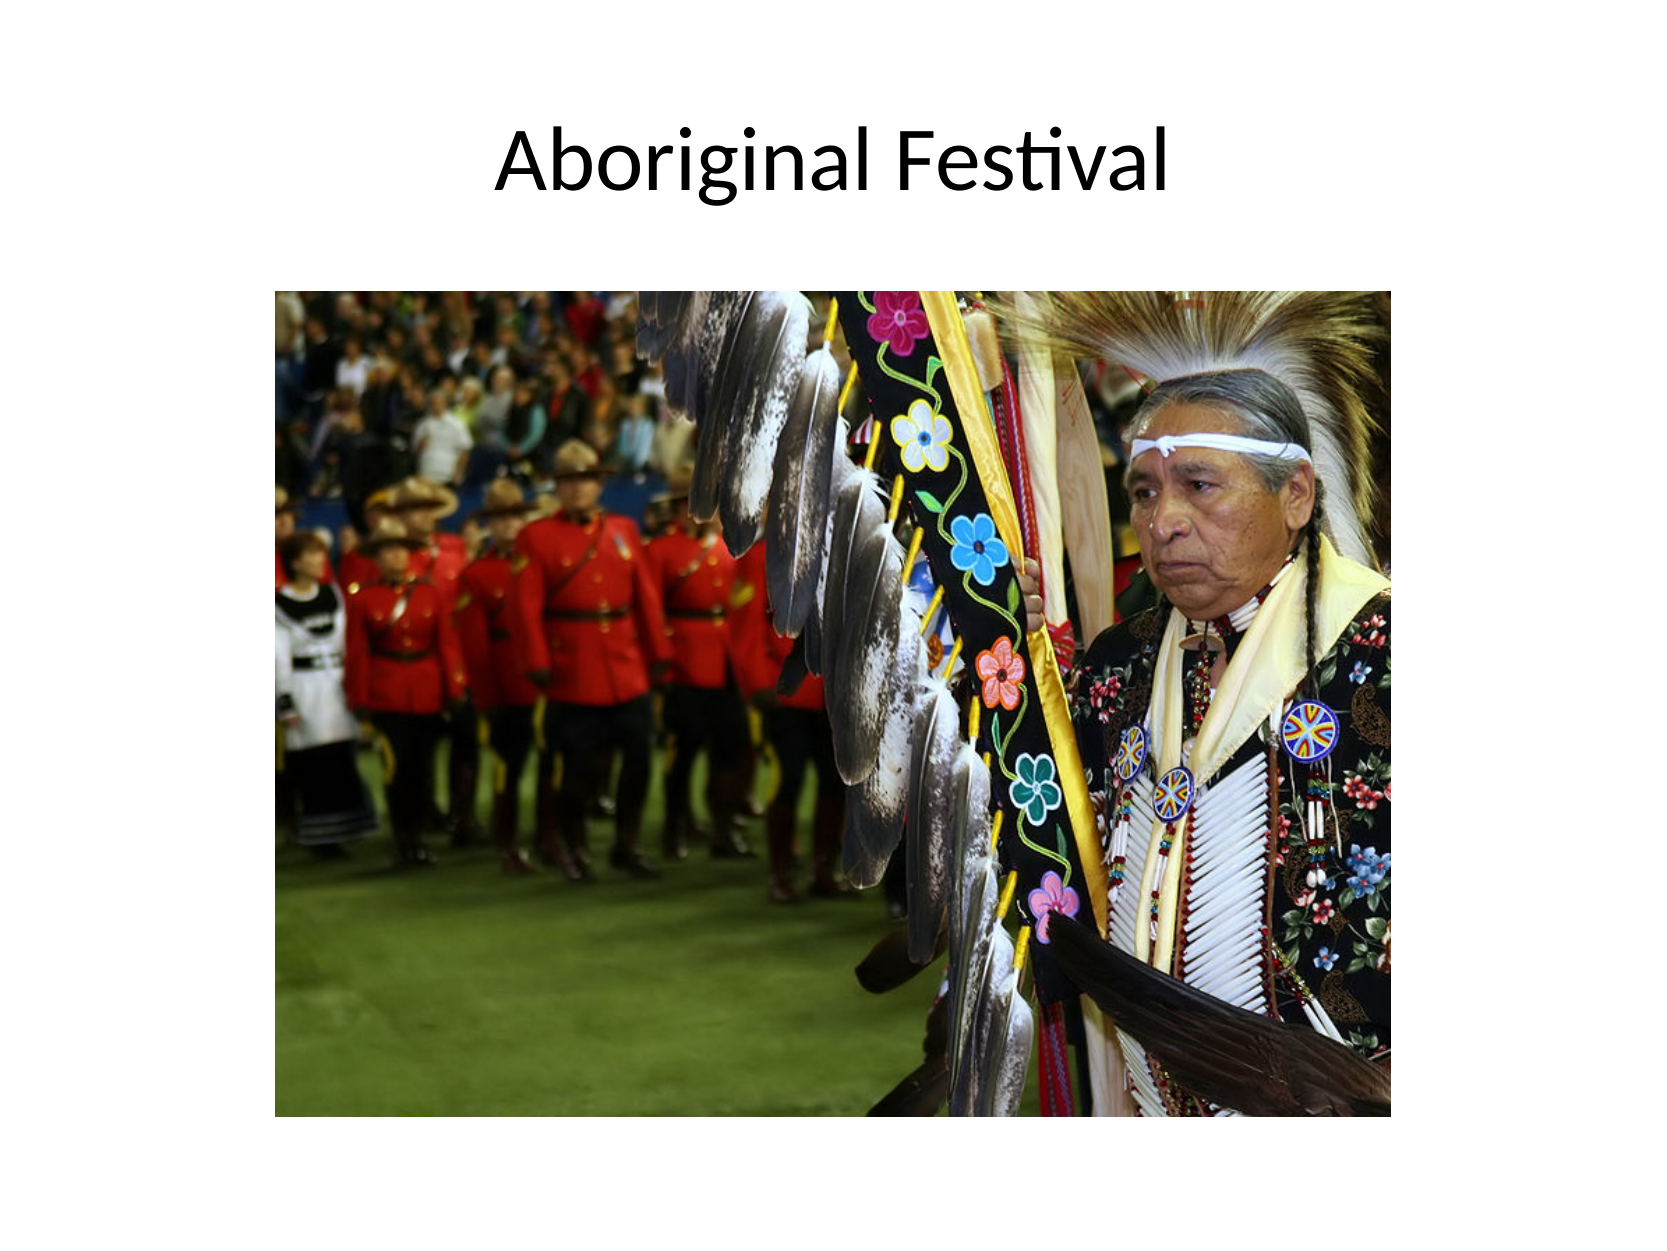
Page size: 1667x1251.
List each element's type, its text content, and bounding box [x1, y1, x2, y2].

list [275, 291, 1391, 1117]
title Aboriginal Festival [83, 49, 1584, 259]
